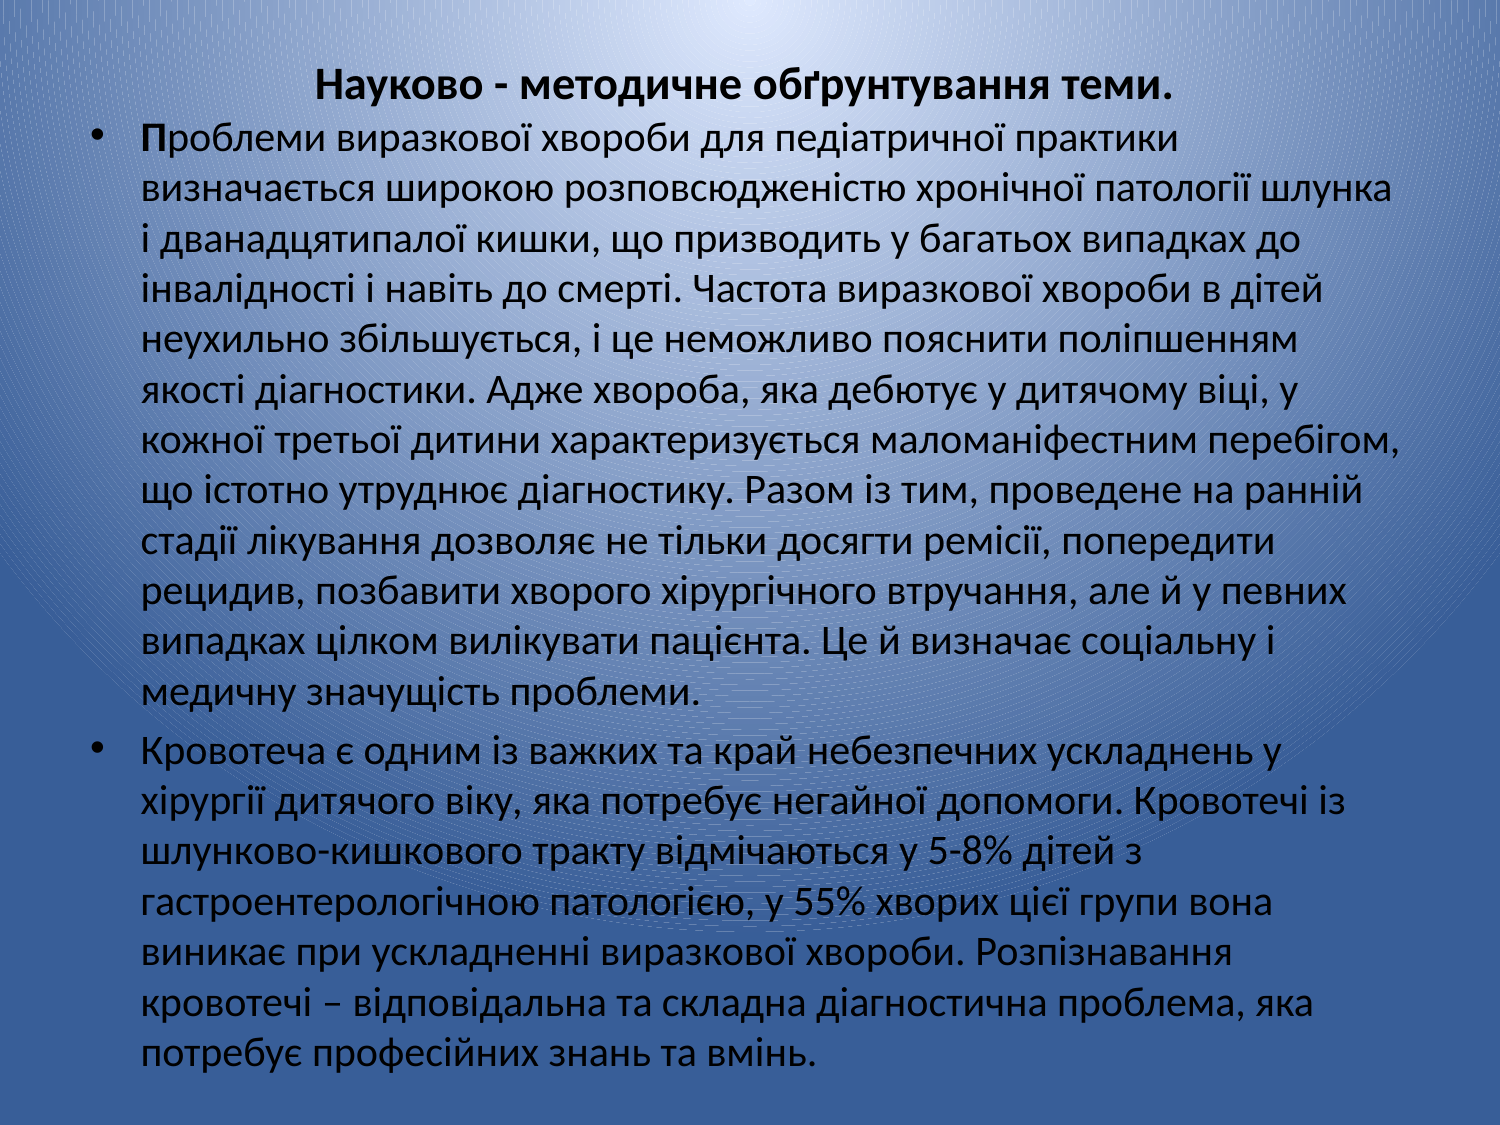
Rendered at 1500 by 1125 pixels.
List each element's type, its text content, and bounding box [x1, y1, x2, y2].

title Науково - методичне обґрунтування теми. [75, 45, 1425, 101]
list Проблеми виразкової хвороби для педiатричної практики визначається широкою розповсюдженiстю хронiчної патологiї шлунка i дванадцятипалої кишки, що призводить у багатьох випадках до iнвалiдностi i навiть до смертi. Частота виразкової хвороби в дiтей неухильно збiльшується, i це неможливо пояснити полiпшенням якостi дiагностики. Адже хвороба, яка дебютує у дитячому вiцi, у кожної третьої дитини характеризується маломанiфестним перебiгом, що iстотно утруднює дiагностику. Разом iз тим, проведене на раннiй стадiї лiкування дозволяє не тiльки досягти ремiсiї, попередити рецидив, позбавити хворого хiрургiчного втручання, але й у певних випадках цiлком вилiкувати пацiєнта. Це й визначає соцiальну i медичну значущiсть проблеми. Кровотеча є одним із важких та край небезпечних ускладнень у хірургії дитячого віку, яка потребує негайної допомоги. Кровотечі із шлунково-кишкового тракту відмічаються у 5-8% дітей з гастроентерологічною патологією, у 55% хворих цієї групи вона виникає при ускладненні виразкової хвороби. Розпізнавання кровотечі – відповідальна та складна діагностична проблема, яка потребує професійних знань та вмінь. [75, 101, 1425, 1106]
